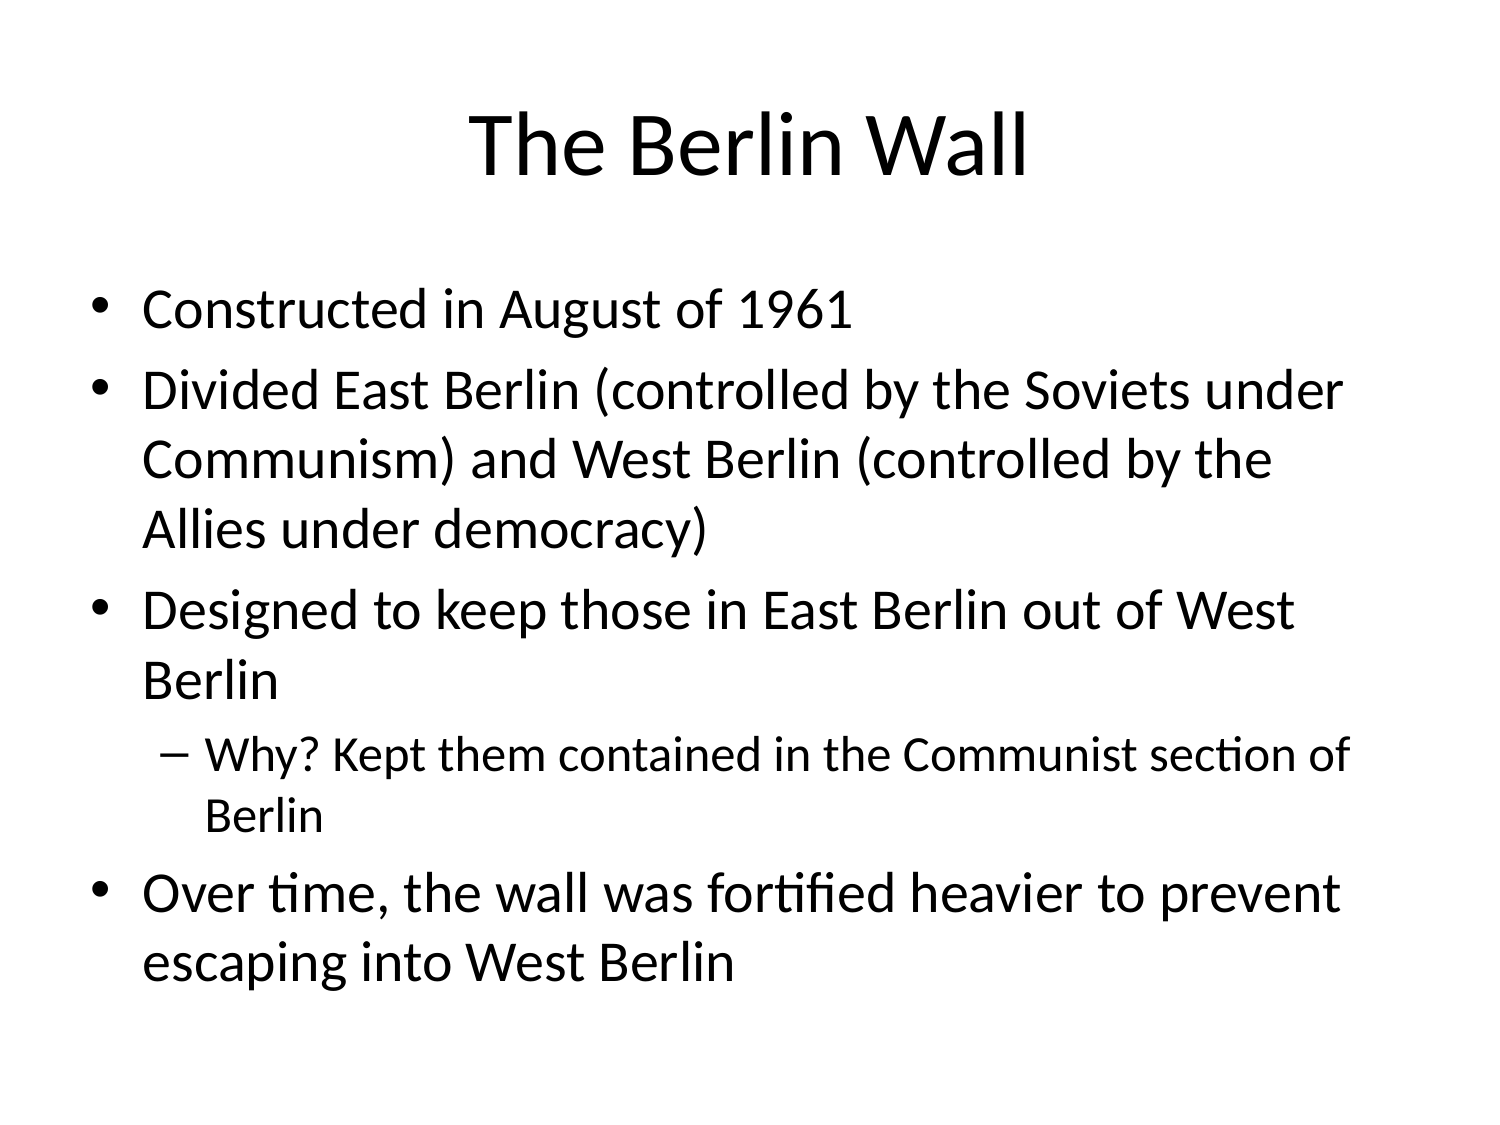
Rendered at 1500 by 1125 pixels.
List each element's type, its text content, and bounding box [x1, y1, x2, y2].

list Constructed in August of 1961 Divided East Berlin (controlled by the Soviets under Communism) and West Berlin (controlled by the Allies under democracy) Designed to keep those in East Berlin out of West Berlin Why? Kept them contained in the Communist section of Berlin Over time, the wall was fortified heavier to prevent escaping into West Berlin [75, 262, 1425, 1005]
title The Berlin Wall [75, 45, 1425, 233]
